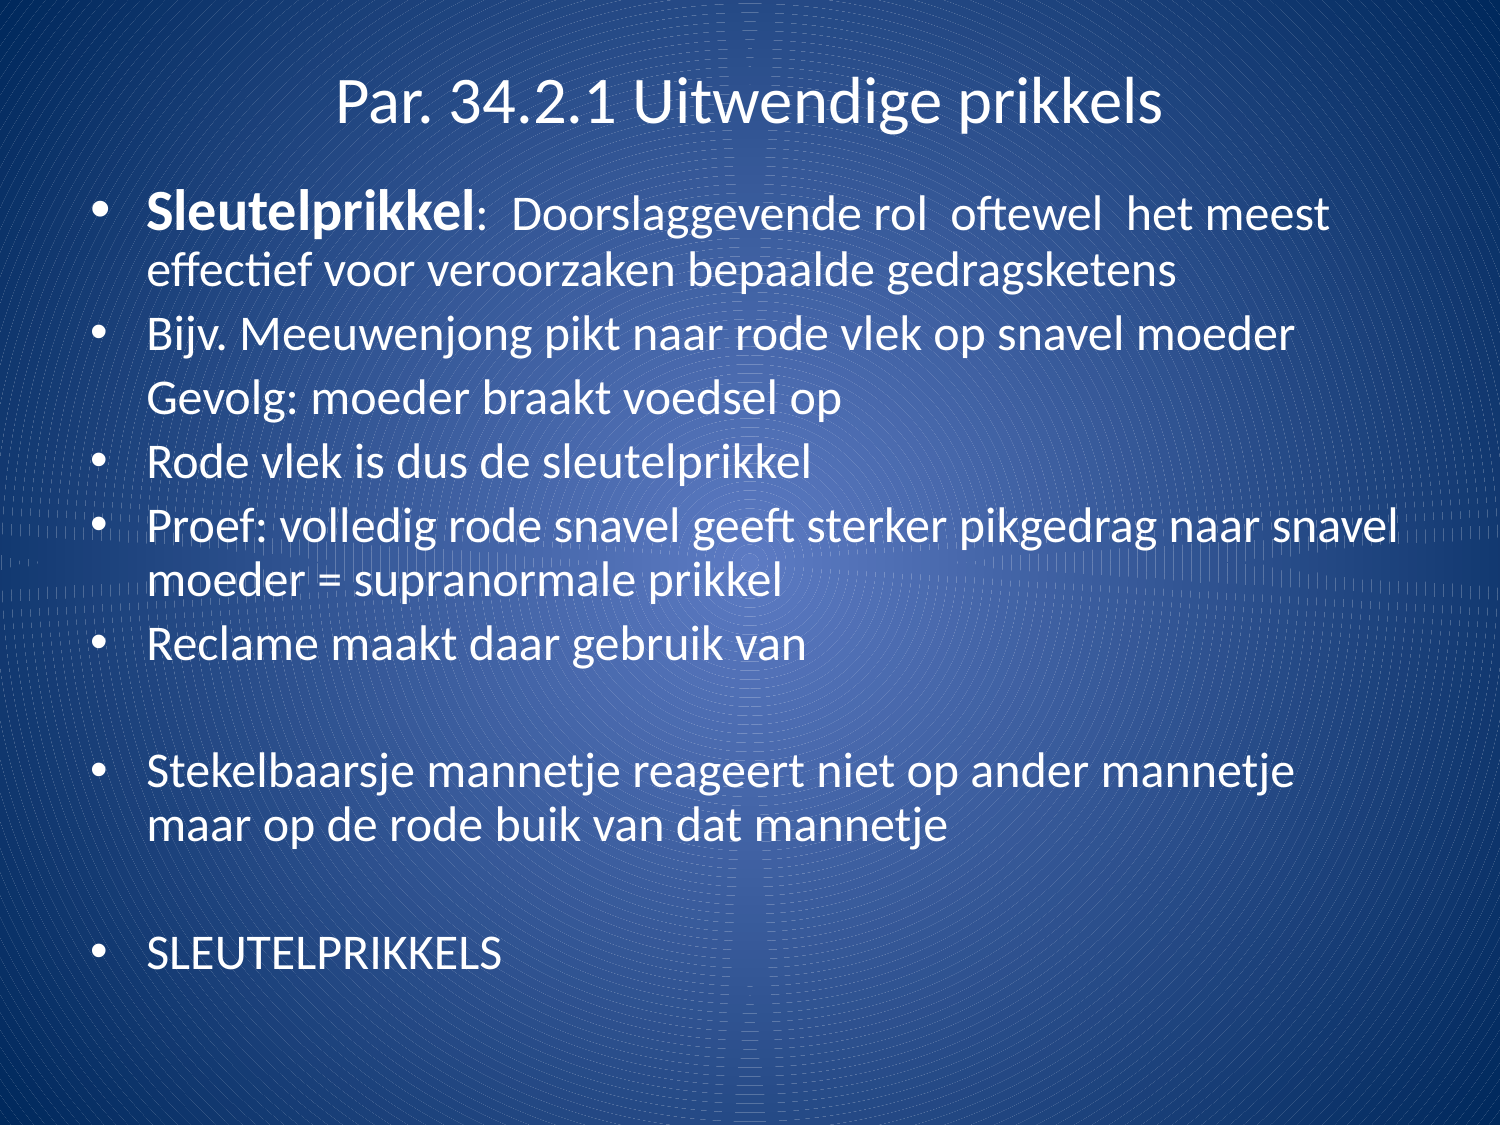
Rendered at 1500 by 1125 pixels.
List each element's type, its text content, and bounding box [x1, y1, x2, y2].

title Par. 34.2.1 Uitwendige prikkels [75, 45, 1425, 149]
list Sleutelprikkel: Doorslaggevende rol oftewel het meest effectief voor veroorzaken bepaalde gedragsketens Bijv. Meeuwenjong pikt naar rode vlek op snavel moeder Gevolg: moeder braakt voedsel op Rode vlek is dus de sleutelprikkel Proef: volledig rode snavel geeft sterker pikgedrag naar snavel moeder = supranormale prikkel Reclame maakt daar gebruik van Stekelbaarsje mannetje reageert niet op ander mannetje maar op de rode buik van dat mannetje SLEUTELPRIKKELS [75, 172, 1425, 1071]
